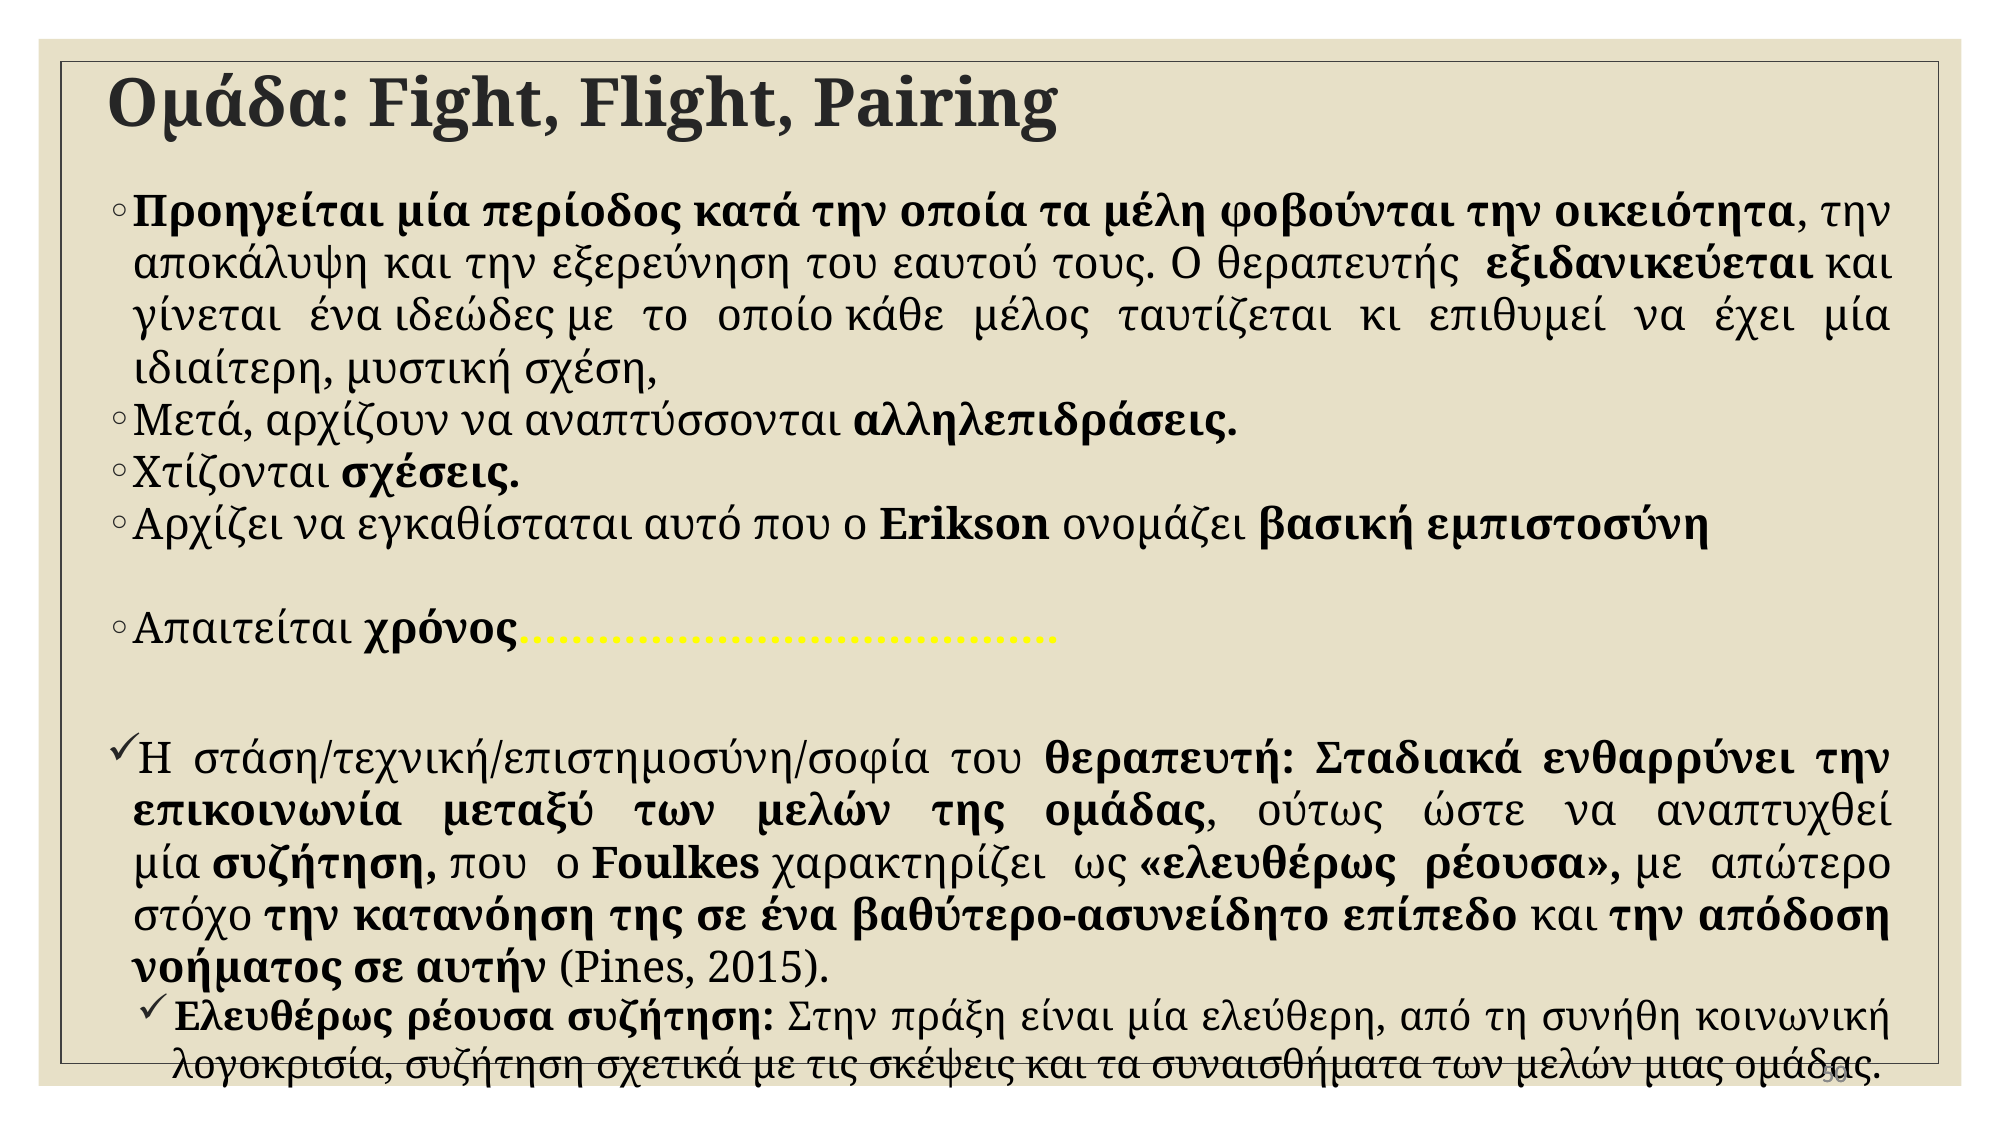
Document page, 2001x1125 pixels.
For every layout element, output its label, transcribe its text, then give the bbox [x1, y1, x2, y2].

text_box 50 [1412, 1042, 1863, 1103]
title Ομάδα: Fight, Flight, Pairing [91, 45, 1817, 165]
list Προηγείται μία περίοδος κατά την οποία τα μέλη φοβούνται την οικειότητα, την αποκάλυψη και την εξερεύνηση του εαυτού τους. Ο θεραπευτής εξιδανικεύεται και γίνεται ένα ιδεώδες με το οποίο κάθε μέλος ταυτίζεται κι επιθυμεί να έχει μία ιδιαίτερη, μυστική σχέση, Μετά, αρχίζουν να αναπτύσσονται αλληλεπιδράσεις. Χτίζονται σχέσεις. Αρχίζει να εγκαθίσταται αυτό που ο Erikson ονομάζει βασική εμπιστοσύνη Απαιτείται χρόνος………………………………….. Η στάση/τεχνική/επιστημοσύνη/σοφία του θεραπευτή: Σταδιακά ενθαρρύνει την επικοινωνία μεταξύ των μελών της ομάδας, ούτως ώστε να αναπτυχθεί μία συζήτηση, που ο Foulkes χαρακτηρίζει ως «ελευθέρως ρέουσα», με απώτερο στόχο την κατανόηση της σε ένα βαθύτερο-ασυνείδητο επίπεδο και την απόδοση νοήματος σε αυτήν (Pines, 2015). Ελευθέρως ρέουσα συζήτηση: Στην πράξη είναι μία ελεύθερη, από τη συνήθη κοινωνική λογοκρισία, συζήτηση σχετικά με τις σκέψεις και τα συναισθήματα των μελών μιας ομάδας. [91, 175, 1908, 1125]
